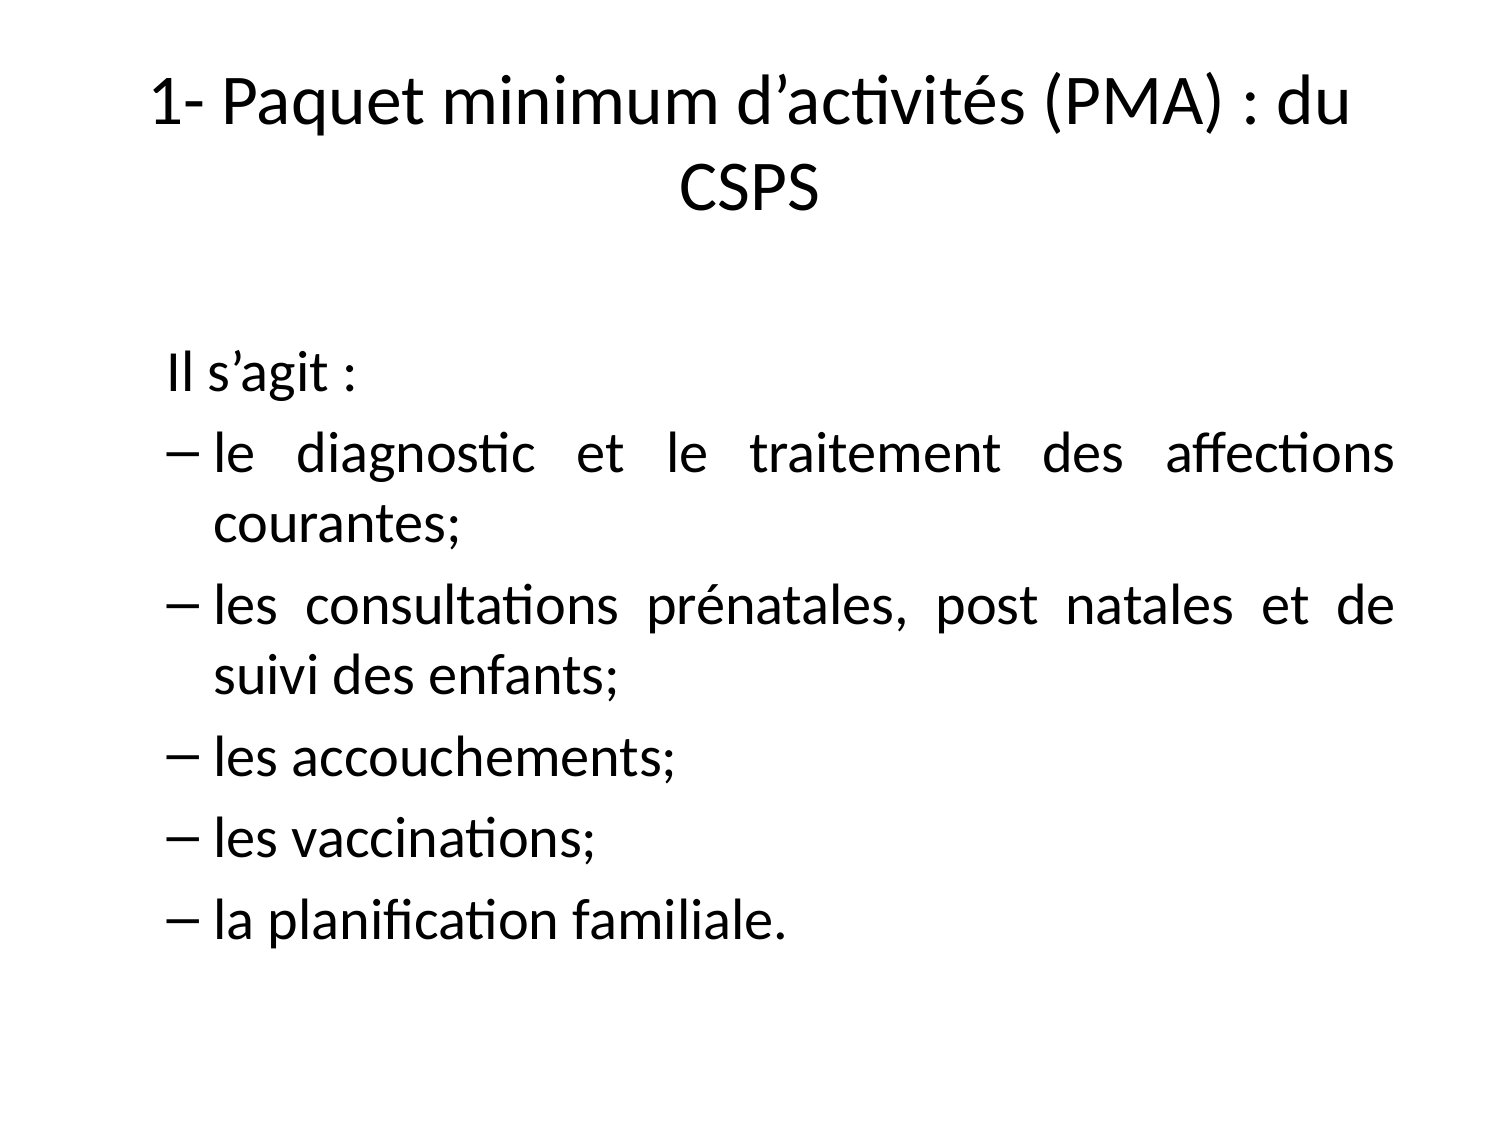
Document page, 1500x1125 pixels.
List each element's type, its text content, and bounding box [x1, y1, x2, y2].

title 1- Paquet minimum d’activités (PMA) : du CSPS [75, 45, 1425, 233]
list Il s’agit : le diagnostic et le traitement des affections courantes; les consultations prénatales, post natales et de suivi des enfants; les accouchements; les vaccinations; la planification familiale. [76, 243, 1412, 988]
